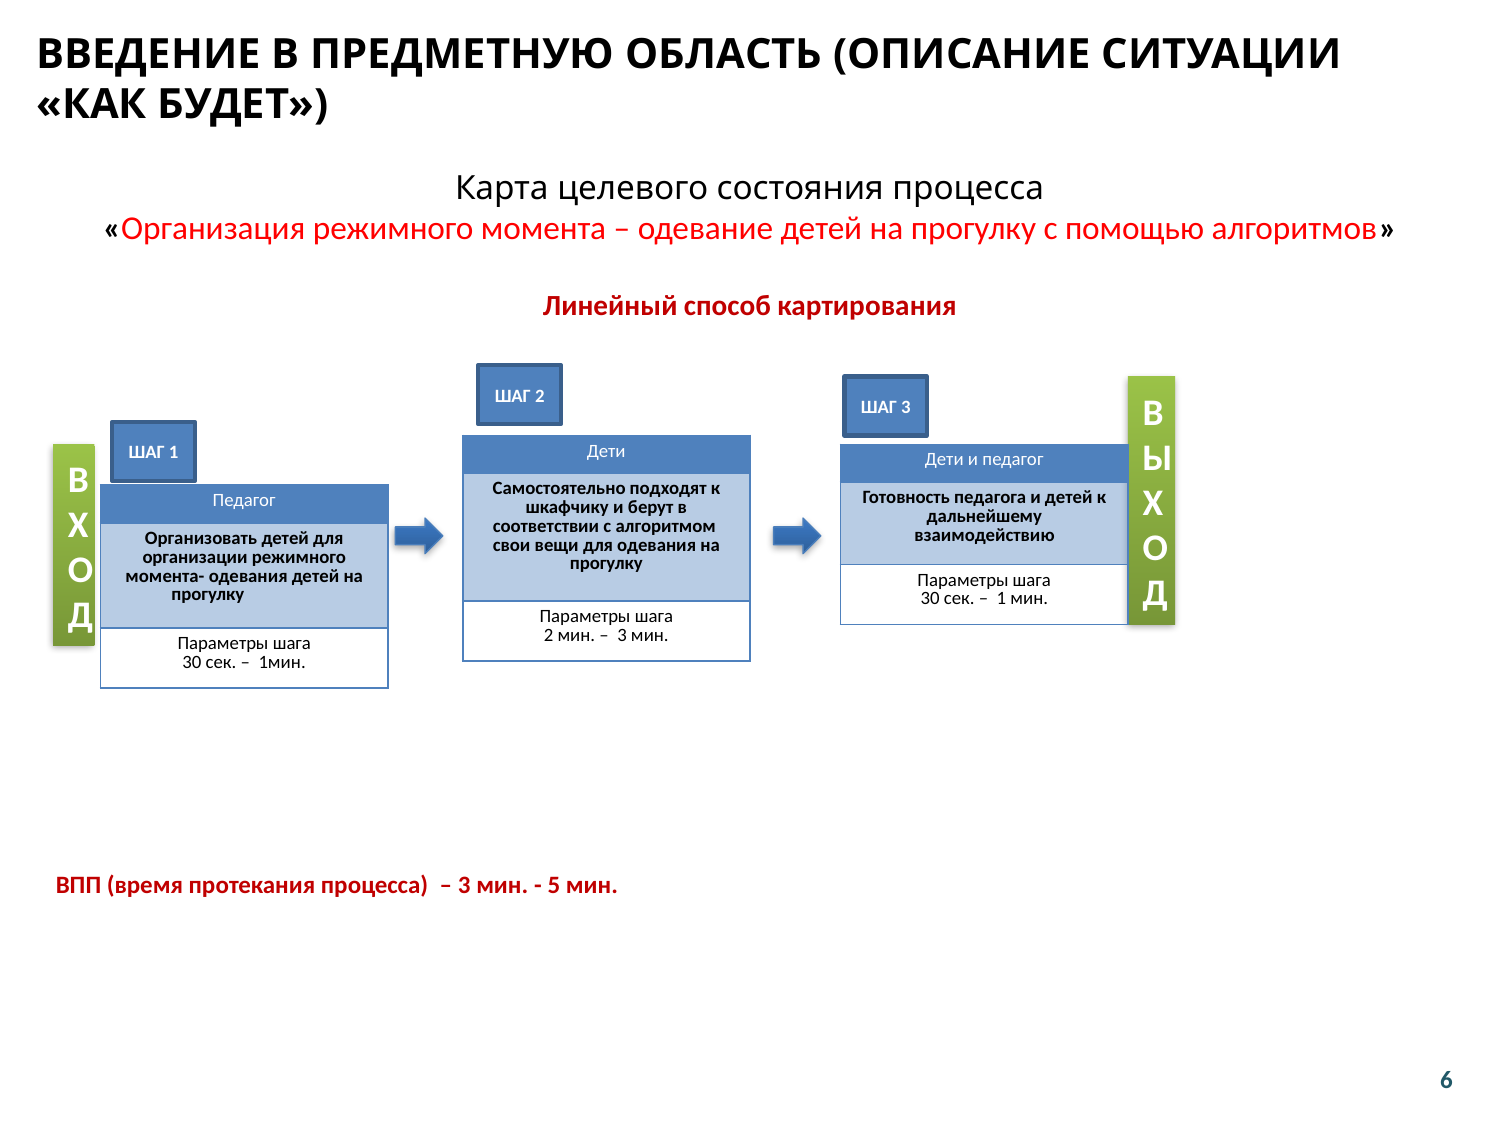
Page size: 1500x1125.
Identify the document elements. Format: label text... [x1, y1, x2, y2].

text_box [772, 517, 822, 555]
text_box ШАГ 3 [842, 374, 929, 438]
slide_number 6 [1417, 1054, 1475, 1102]
table_cell Готовность педагога и детей к дальнейшему взаимодействию [841, 483, 1127, 564]
table_cell Параметры шага 2 мин. – 3 мин. [464, 602, 749, 660]
table_header Педагог [101, 486, 387, 522]
text_box ВПП (время протекания процесса) – 3 мин. - 5 мин. [41, 860, 798, 906]
title Карта целевого состояния процесса «Организация режимного момента – одевание детей на прогулку с помощью алгоритмов» [0, 137, 1500, 275]
table_header Дети и педагог [841, 445, 1127, 481]
text_box ВХОД [53, 444, 95, 646]
text_box [394, 517, 444, 555]
table_cell Организовать детей для организации режимного момента- одевания детей на прогулку [101, 524, 387, 627]
text_box Линейный способ картирования [0, 278, 1500, 329]
text_box ШАГ 2 [476, 363, 563, 426]
table_cell Параметры шага 30 сек. – 1 мин. [841, 565, 1127, 624]
text_box ШАГ 1 [110, 420, 197, 483]
text_box ВЫХОД [1127, 376, 1176, 625]
text_box Введение в предметную область (описание ситуации «как будет») [21, 54, 1447, 149]
table_cell Параметры шага 30 сек. – 1мин. [101, 629, 387, 687]
table_cell Самостоятельно подходят к шкафчику и берут в соответствии с алгоритмом свои вещи для одевания на прогулку [464, 474, 749, 600]
table_header Дети [464, 436, 749, 472]
